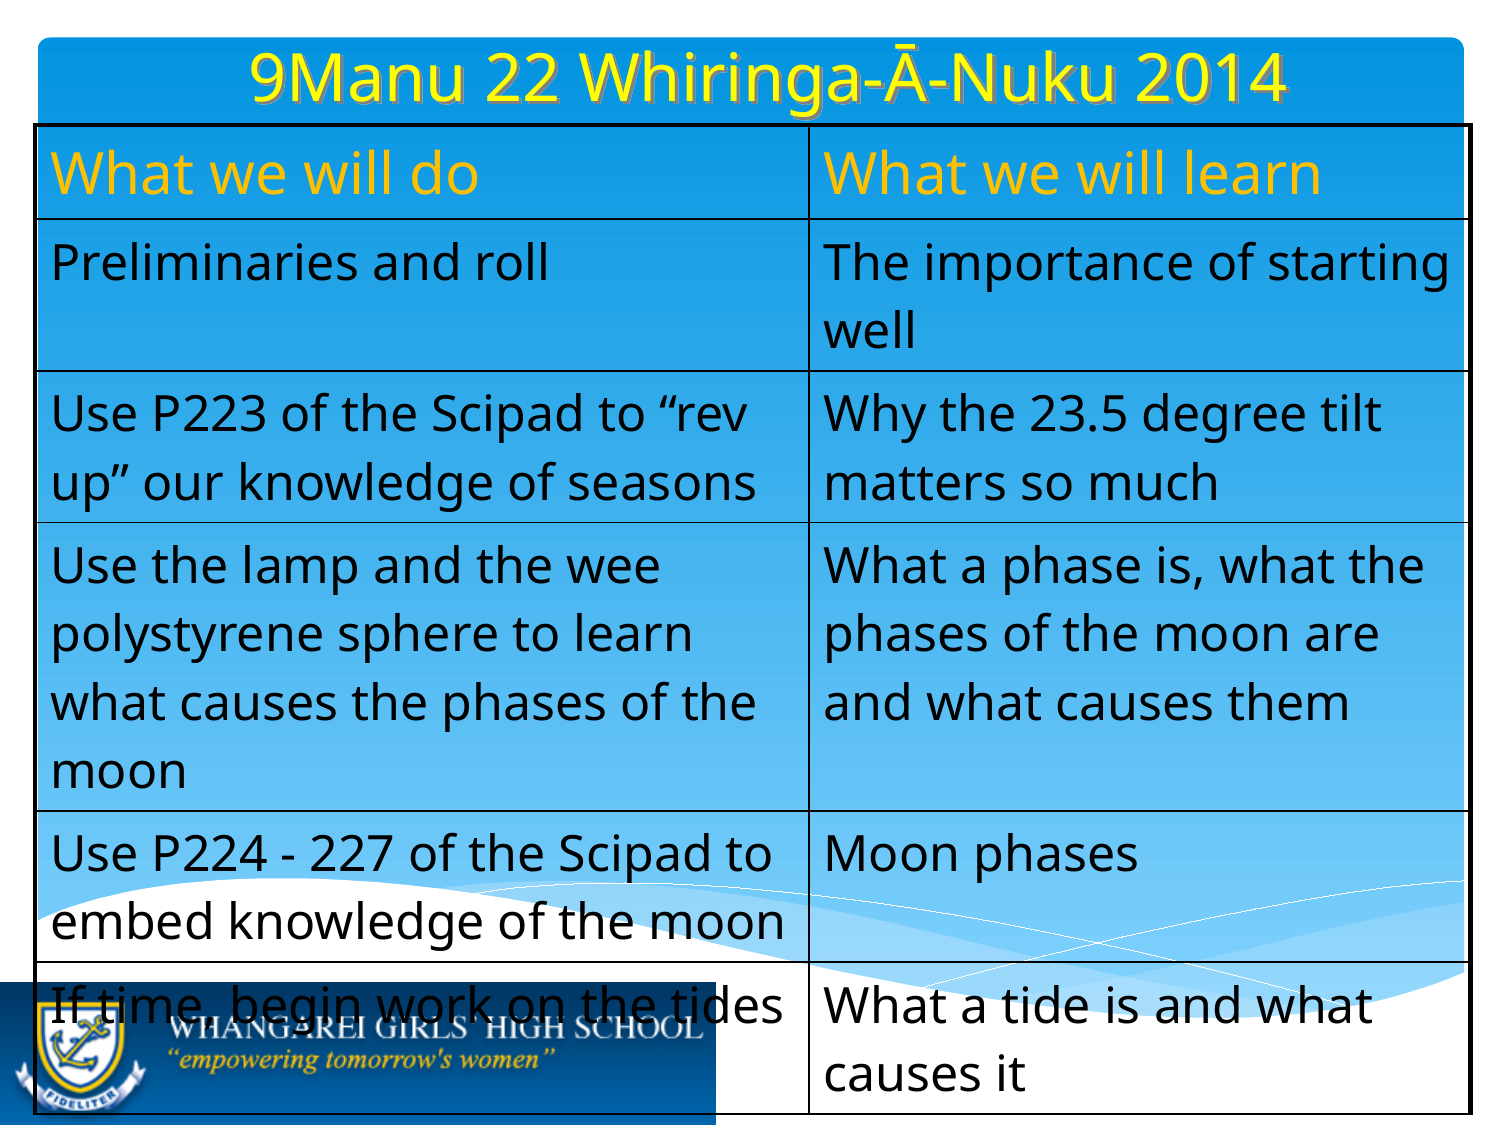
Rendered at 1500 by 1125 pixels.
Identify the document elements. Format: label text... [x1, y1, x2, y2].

table_cell Why the 23.5 degree tilt matters so much [810, 372, 1468, 522]
table_header What we will learn [810, 127, 1468, 218]
text_box 9Manu 22 Whiringa-Ā-Nuku 2014 [162, 24, 1375, 123]
picture [0, 982, 716, 1125]
table_cell If time, begin work on the tides [37, 963, 808, 1113]
table_cell Use P223 of the Scipad to “rev up” our knowledge of seasons [37, 372, 808, 522]
table_header What we will do [37, 127, 808, 218]
table_cell What a tide is and what causes it [810, 963, 1468, 1113]
table_cell Preliminaries and roll [37, 220, 808, 370]
table_cell What a phase is, what the phases of the moon are and what causes them [810, 523, 1468, 810]
table_cell Use the lamp and the wee polystyrene sphere to learn what causes the phases of the moon [37, 523, 808, 810]
table_cell The importance of starting well [810, 220, 1468, 370]
table_cell Moon phases [810, 812, 1468, 961]
table_cell Use P224 - 227 of the Scipad to embed knowledge of the moon [37, 812, 808, 961]
